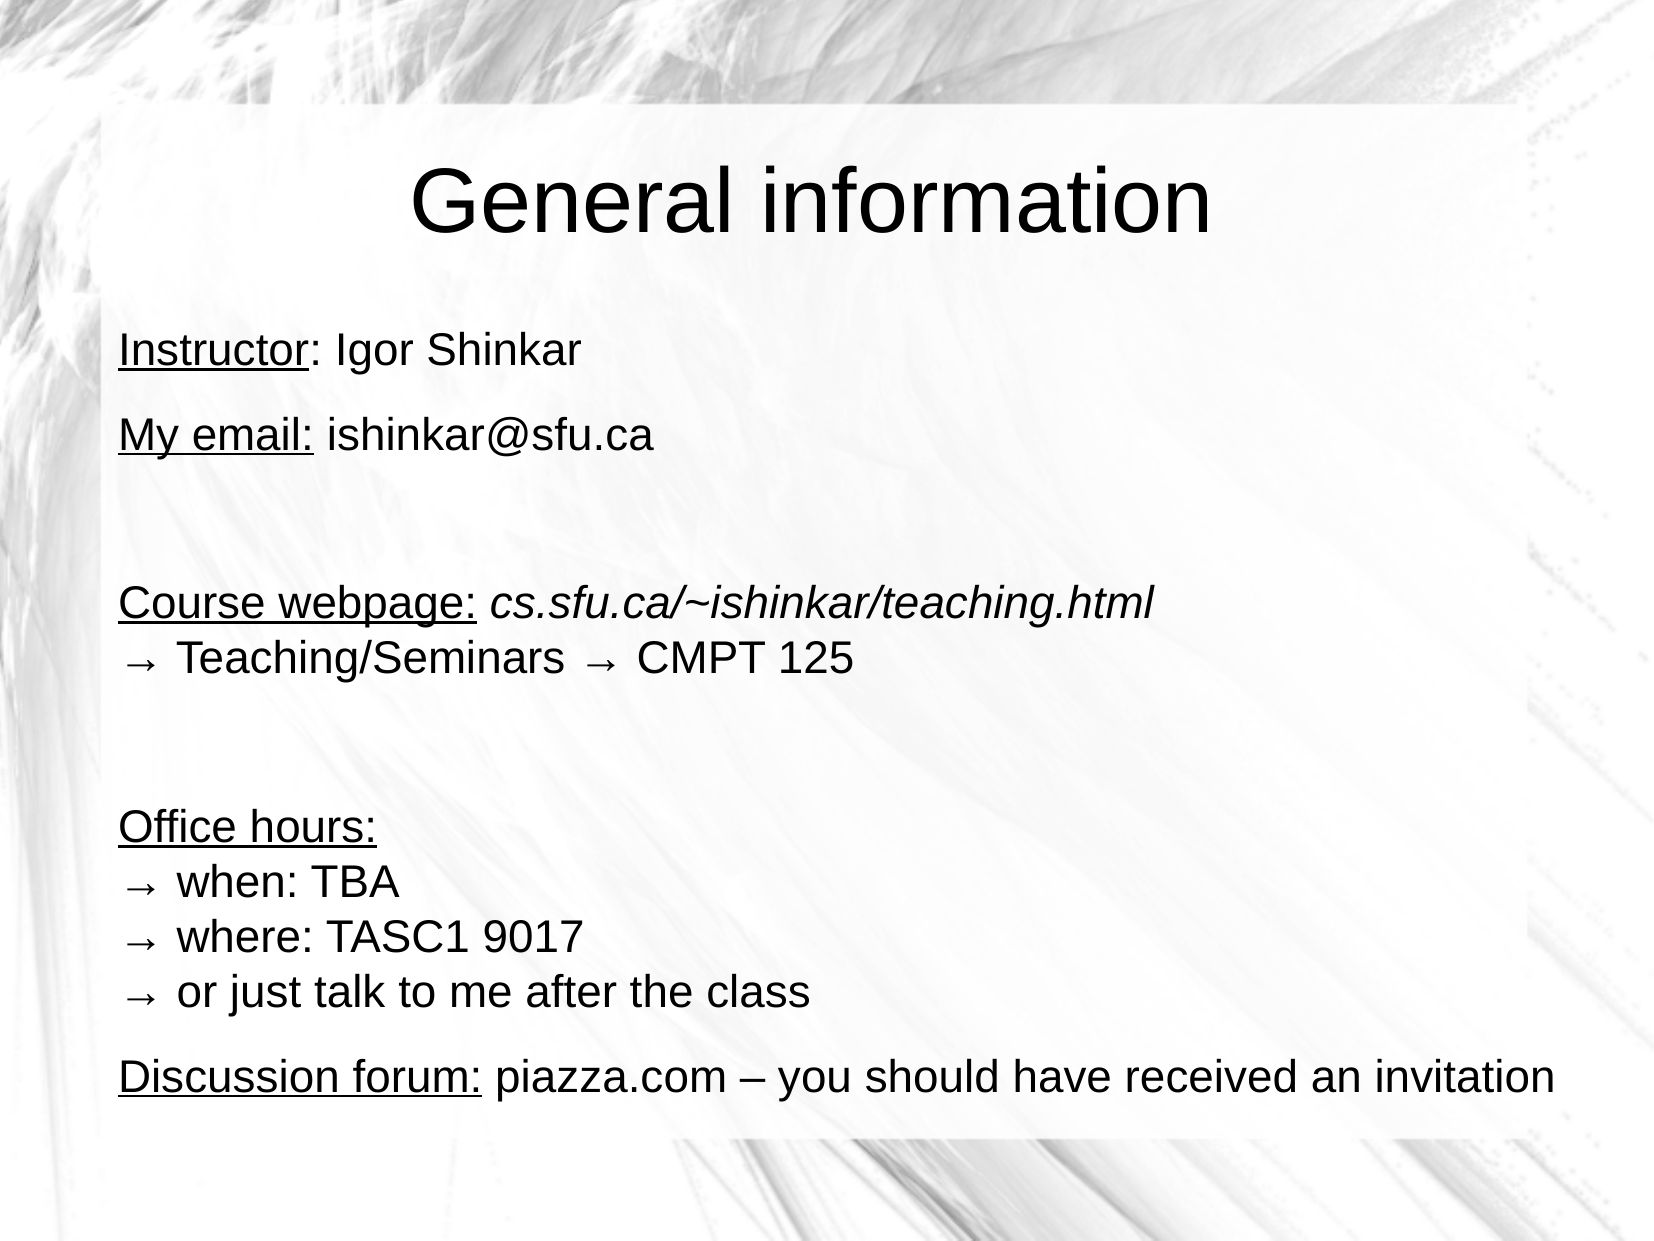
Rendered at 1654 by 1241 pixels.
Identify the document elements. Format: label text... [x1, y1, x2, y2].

list Instructor: Igor Shinkar My email: ishinkar@sfu.ca Course webpage: cs.sfu.ca/~ishinkar/teaching.html → Teaching/Seminars → CMPT 125 Office hours: → when: TBA → where: TASC1 9017 → or just talk to me after the class Discussion forum: piazza.com – you should have received an invitation [118, 319, 1571, 1149]
picture [0, 0, 1654, 1241]
title General information [118, 112, 1506, 281]
